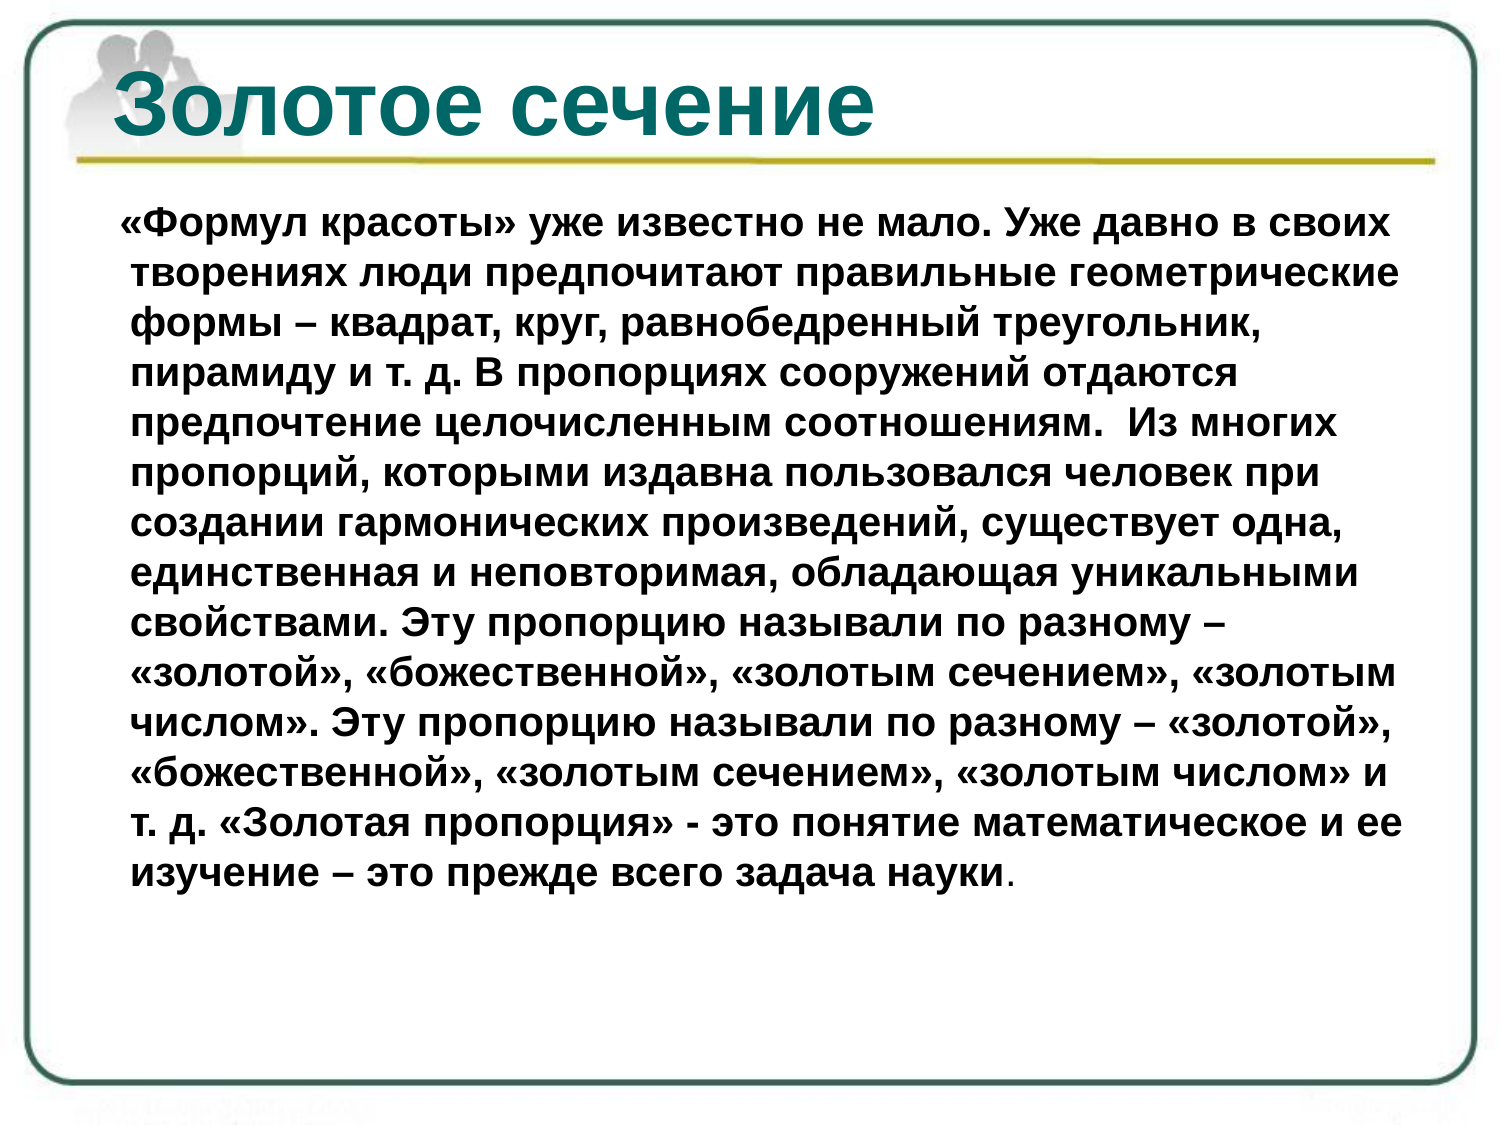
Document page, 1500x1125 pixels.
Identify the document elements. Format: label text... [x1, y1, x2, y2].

picture [0, 0, 1500, 1125]
list «Формул красоты» уже известно не мало. Уже давно в своих творениях люди предпочитают правильные геометрические формы – квадрат, круг, равнобедренный треугольник, пирамиду и т. д. В пропорциях сооружений отдаются предпочтение целочисленным соотношениям. Из многих пропорций, которыми издавна пользовался человек при создании гармонических произведений, существует одна, единственная и неповторимая, обладающая уникальными свойствами. Эту пропорцию называли по разному – «золотой», «божественной», «золотым сечением», «золотым числом». Эту пропорцию называли по разному – «золотой», «божественной», «золотым сечением», «золотым числом» и т. д. «Золотая пропорция» - это понятие математическое и ее изучение – это прежде всего задача науки. [58, 187, 1426, 1006]
title Золотое сечение [74, 44, 1426, 153]
